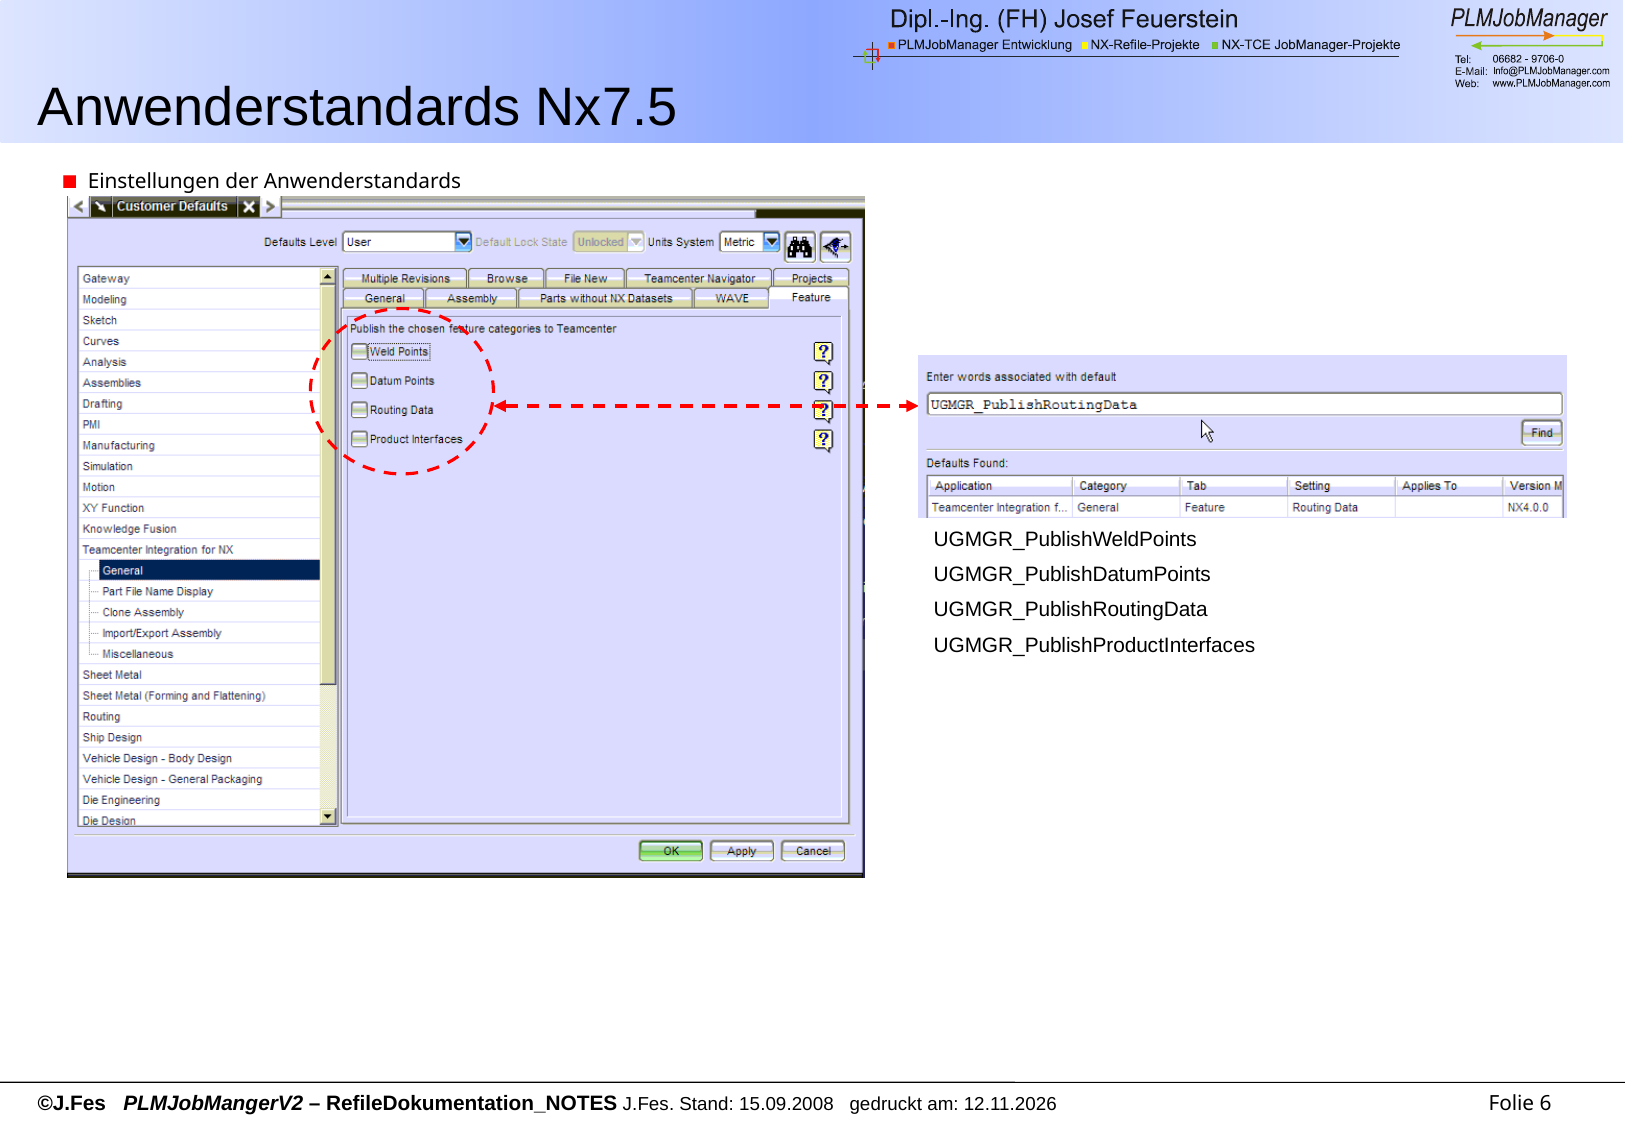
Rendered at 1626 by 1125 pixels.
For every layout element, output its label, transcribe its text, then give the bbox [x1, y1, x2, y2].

picture [918, 355, 1568, 519]
title Anwenderstandards Nx7.5 [21, 64, 1439, 143]
picture [67, 195, 865, 879]
picture [60, 172, 76, 188]
text_box UGMGR_PublishWeldPoints UGMGR_PublishDatumPoints UGMGR_PublishRoutingData UGMGR_PublishProductInterfaces [918, 525, 1528, 664]
list Einstellungen der Anwenderstandards [44, 167, 1623, 197]
slide_number Folie 6 [1228, 1081, 1568, 1125]
